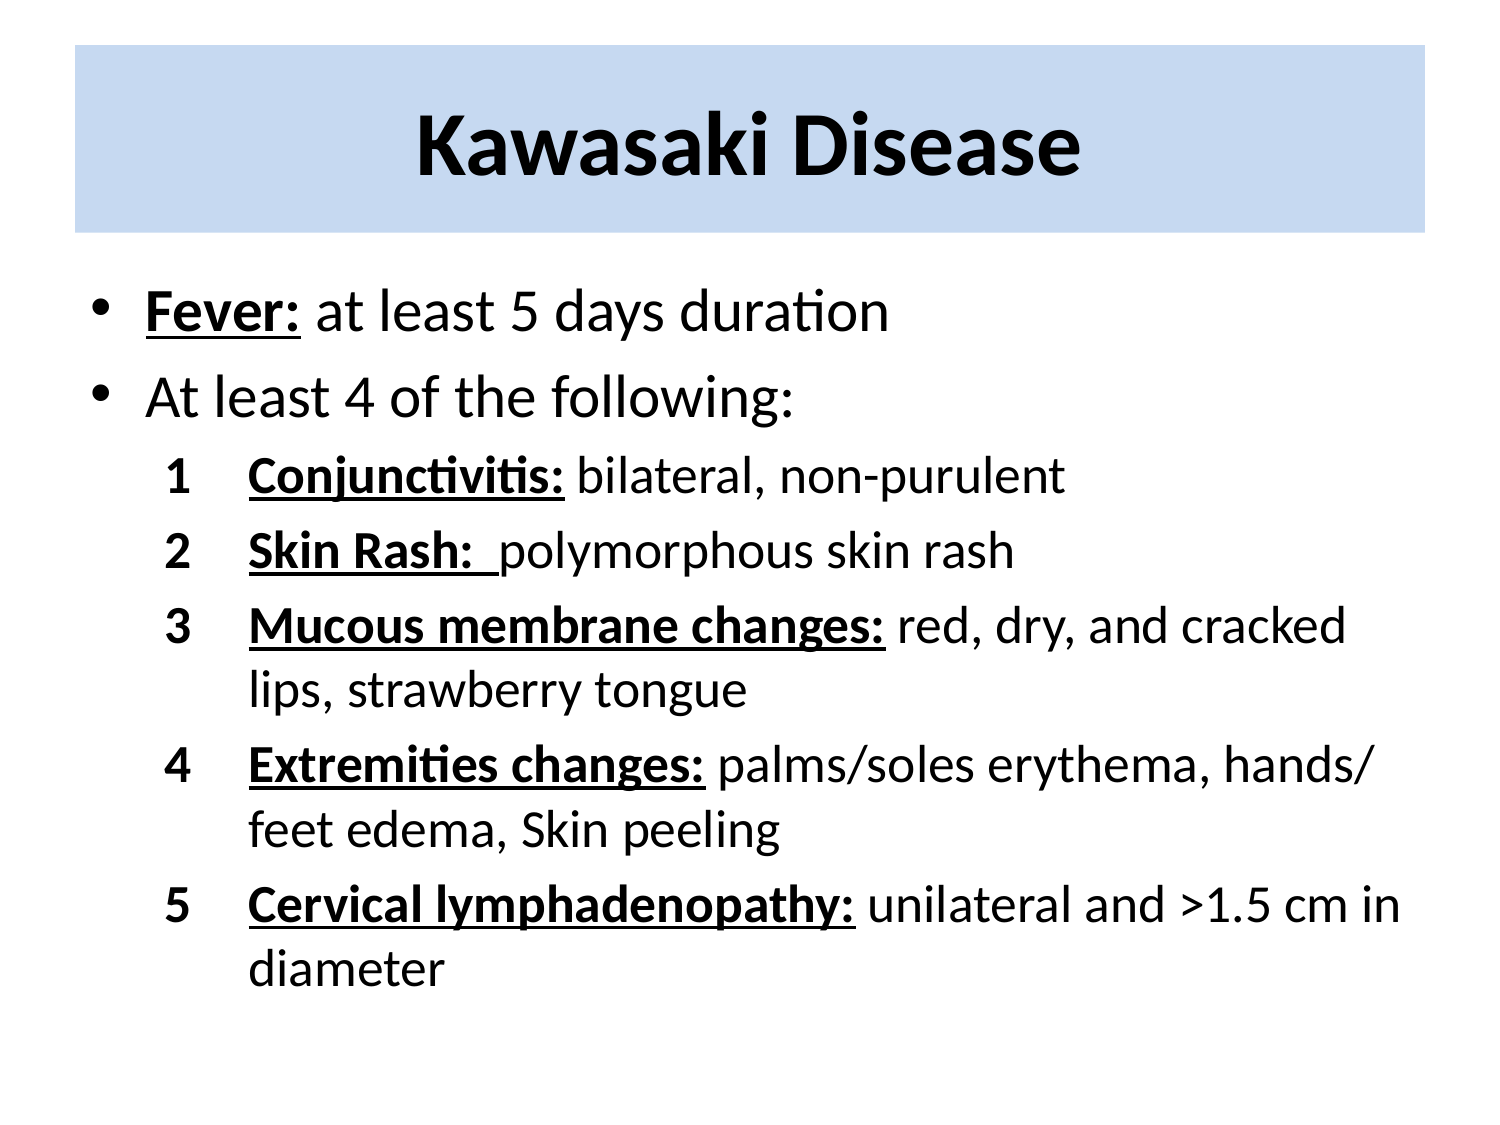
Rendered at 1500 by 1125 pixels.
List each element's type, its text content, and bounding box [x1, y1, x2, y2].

title Kawasaki Disease [75, 45, 1425, 233]
list Fever: at least 5 days duration At least 4 of the following: Conjunctivitis: bilateral, non-purulent Skin Rash: polymorphous skin rash Mucous membrane changes: red, dry, and cracked lips, strawberry tongue Extremities changes: palms/soles erythema, hands/ feet edema, Skin peeling Cervical lymphadenopathy: unilateral and >1.5 cm in diameter [75, 262, 1425, 1005]
